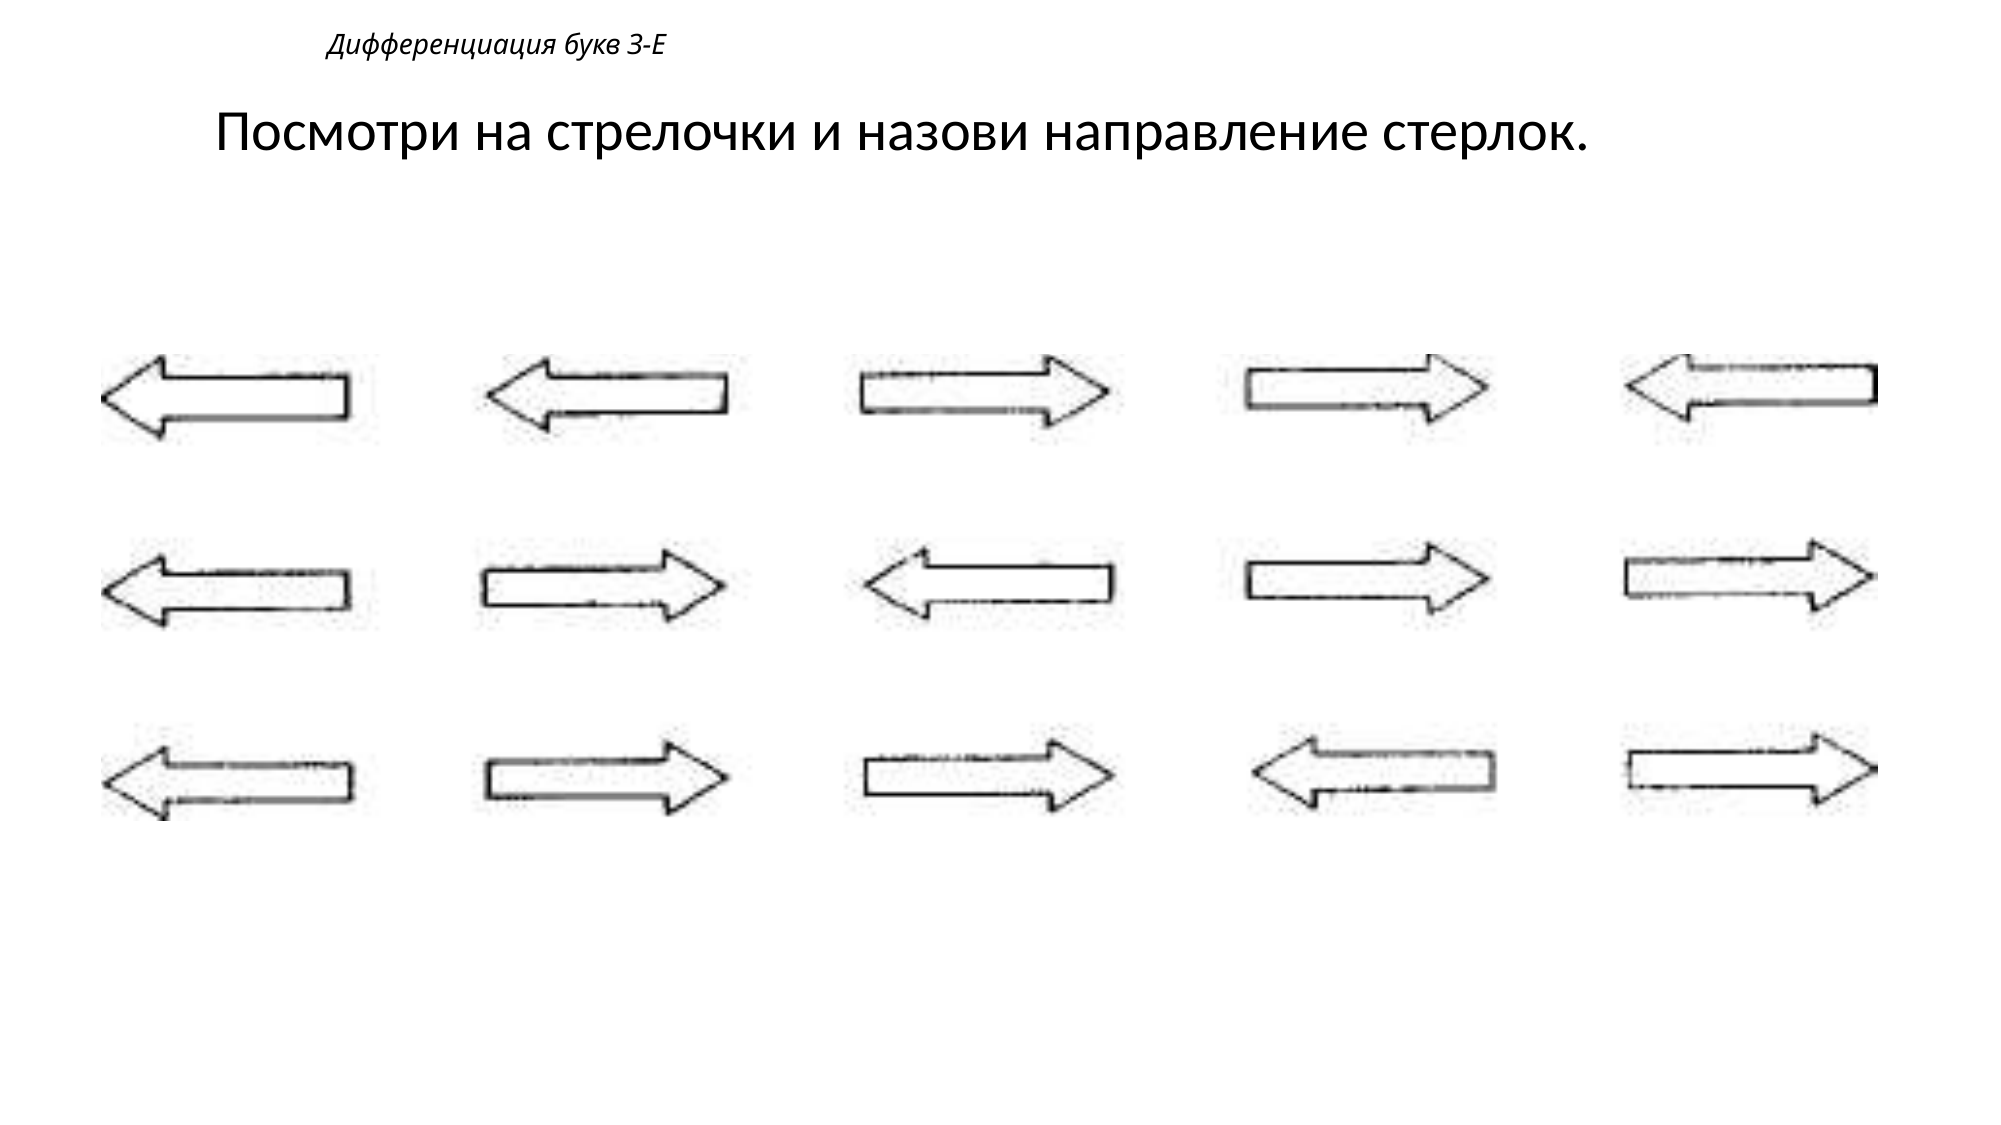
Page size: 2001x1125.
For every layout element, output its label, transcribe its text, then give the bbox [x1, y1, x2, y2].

picture [101, 354, 1878, 821]
list Посмотри на стрелочки и назови направление стерлок. [200, 92, 1925, 171]
title Дифференциация букв З-Е [312, 22, 1300, 69]
